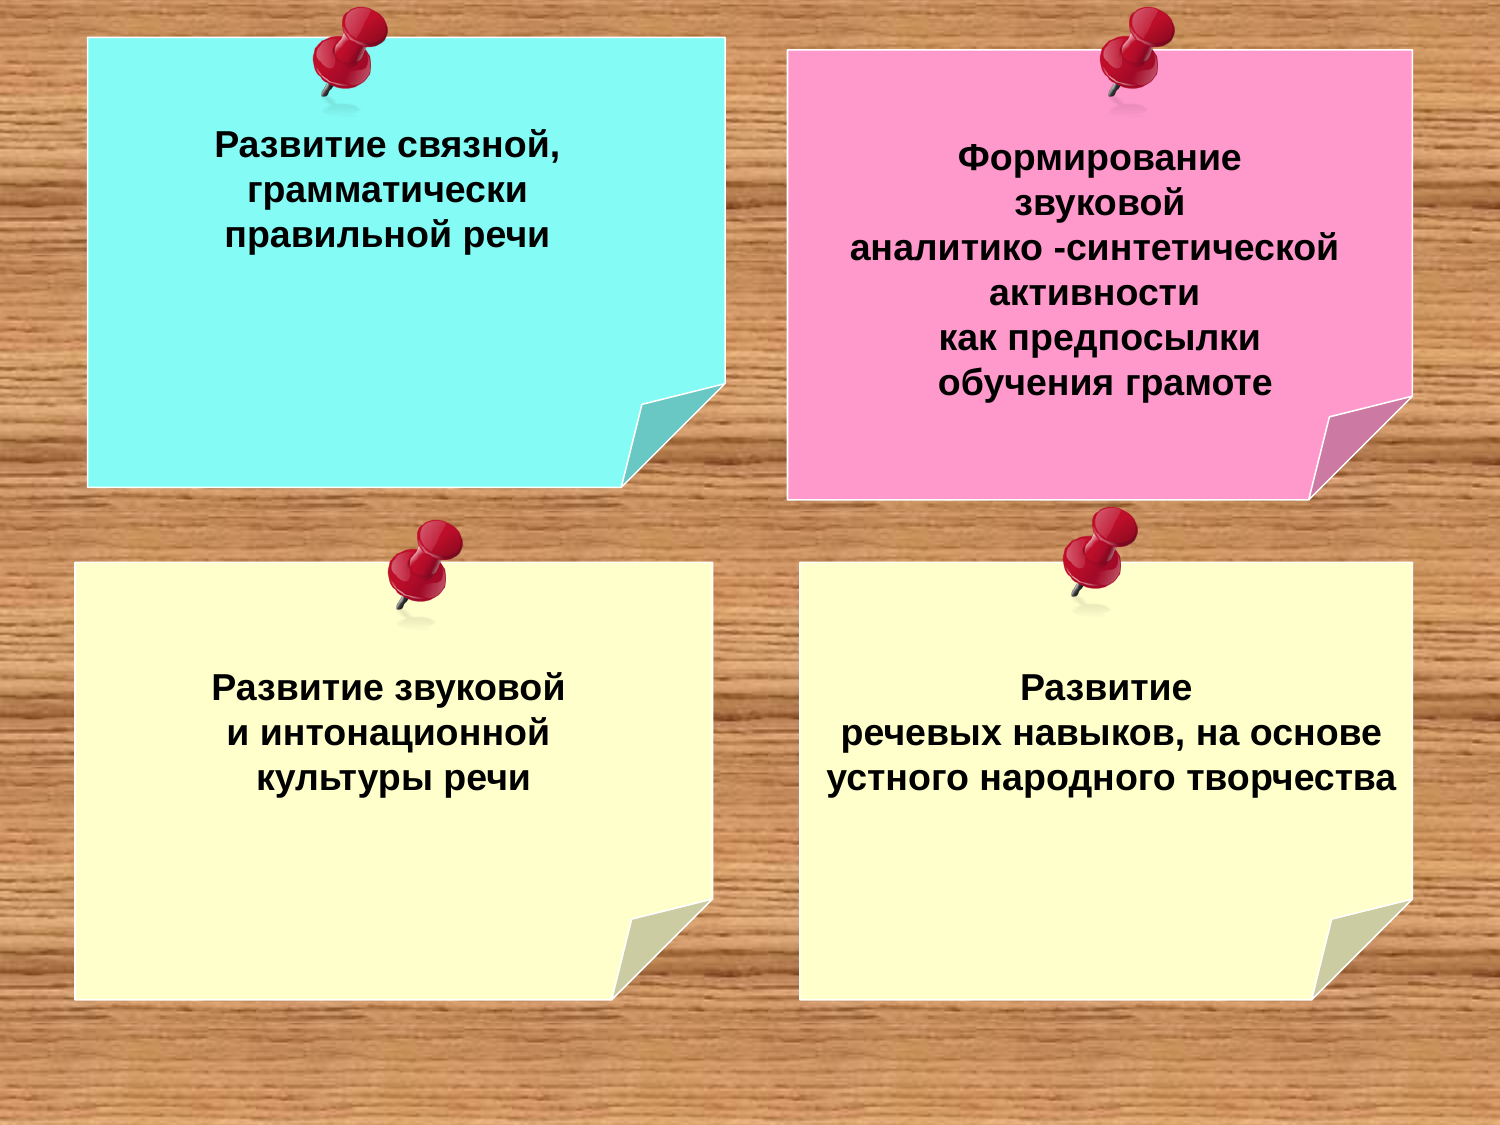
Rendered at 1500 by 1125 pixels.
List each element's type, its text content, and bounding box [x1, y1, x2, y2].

text_box Развитие речевых навыков, на основе устного народного творчества [799, 562, 1413, 1000]
text_box Развитие звуковой и интонационной культуры речи [75, 562, 713, 1000]
picture [0, 0, 1500, 1125]
text_box Развитие связной, грамматически правильной речи [137, 112, 638, 263]
text_box [87, 37, 726, 488]
text_box Формирование звуковой аналитико -синтетической активности как предпосылки обучения грамоте [787, 49, 1413, 500]
